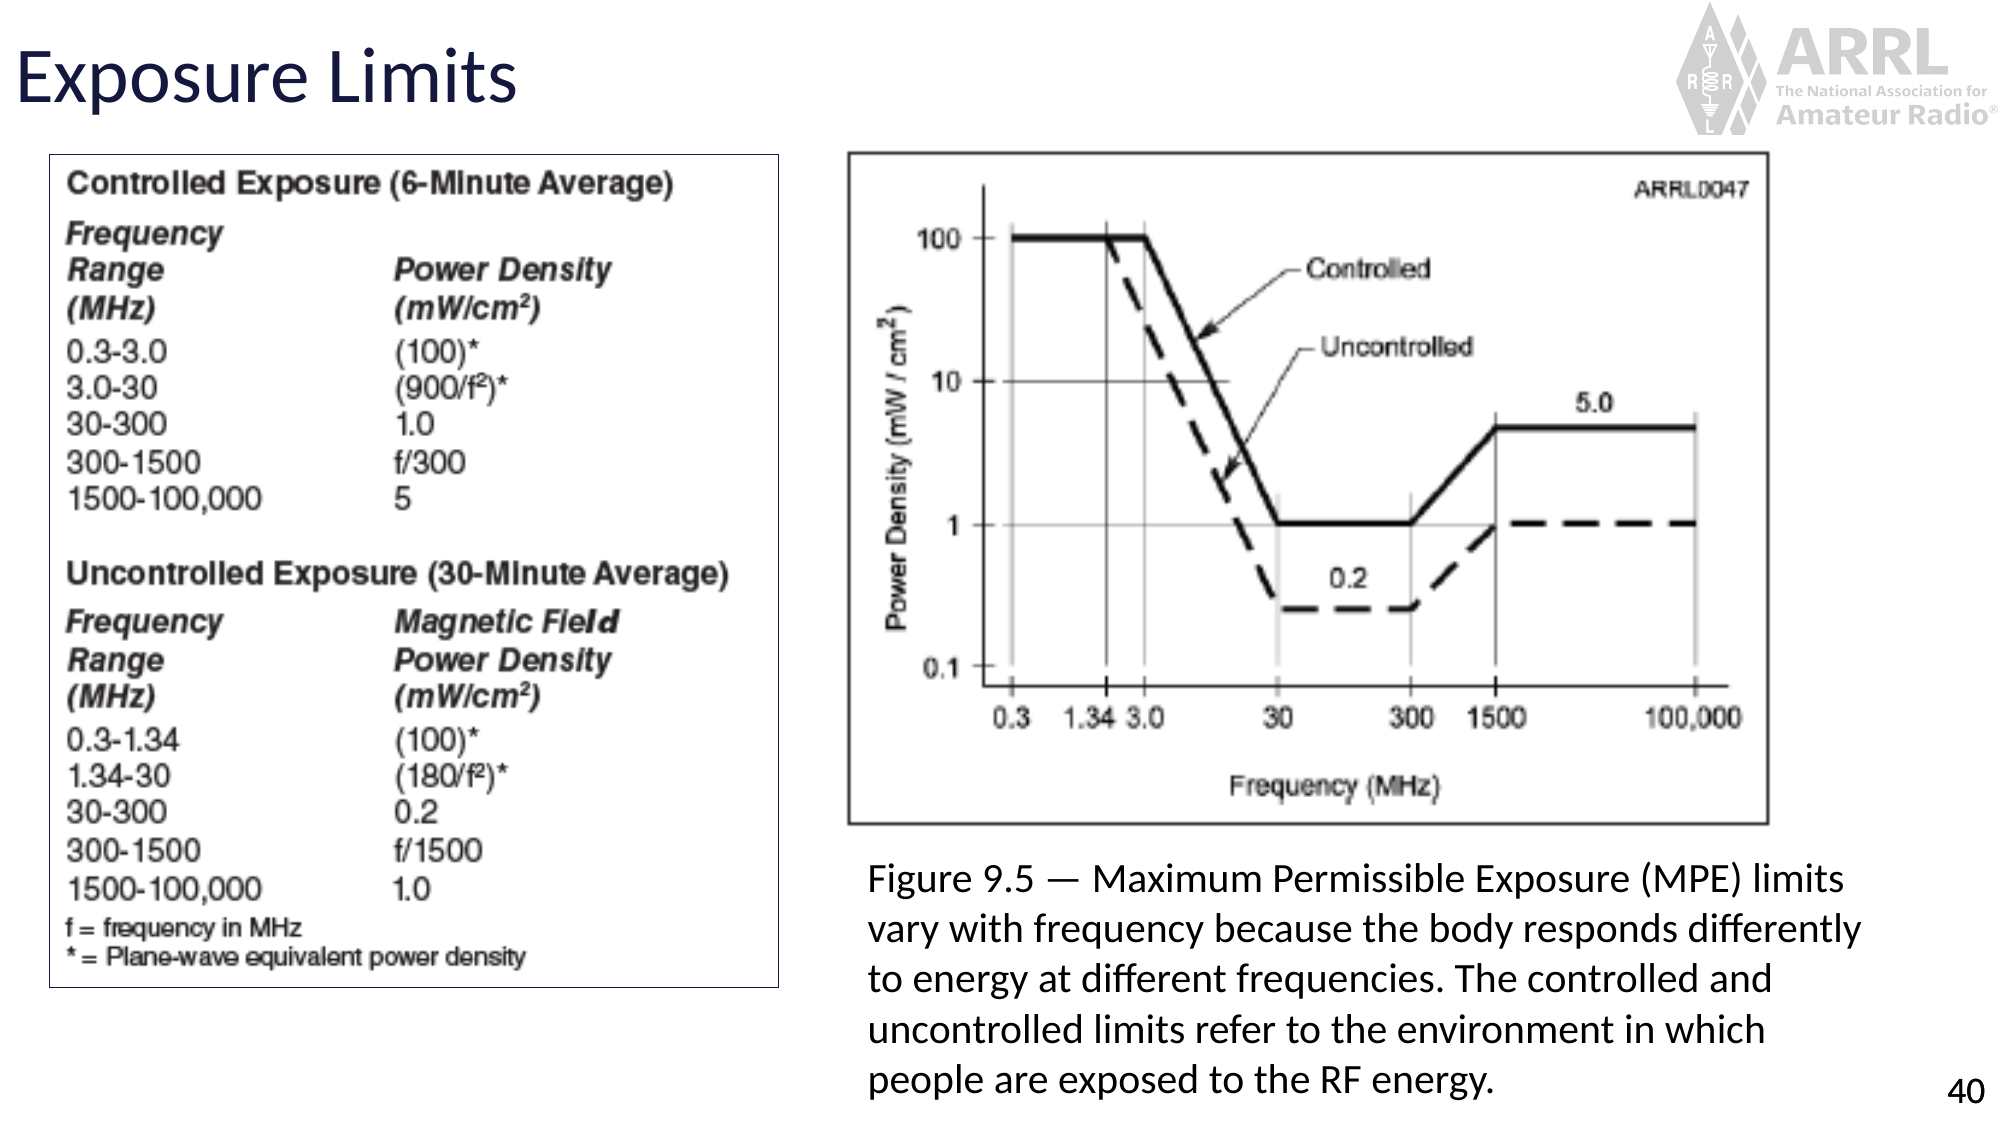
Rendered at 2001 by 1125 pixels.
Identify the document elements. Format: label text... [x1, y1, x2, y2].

title Exposure Limits [0, 0, 1900, 155]
text_box Figure 9.5 — Maximum Permissible Exposure (MPE) limits vary with frequency because the body responds differently to energy at different frequencies. The controlled and uncontrolled limits refer to the environment in which people are exposed to the RF energy. [852, 843, 1900, 1109]
picture [48, 154, 779, 988]
picture [827, 0, 2000, 838]
